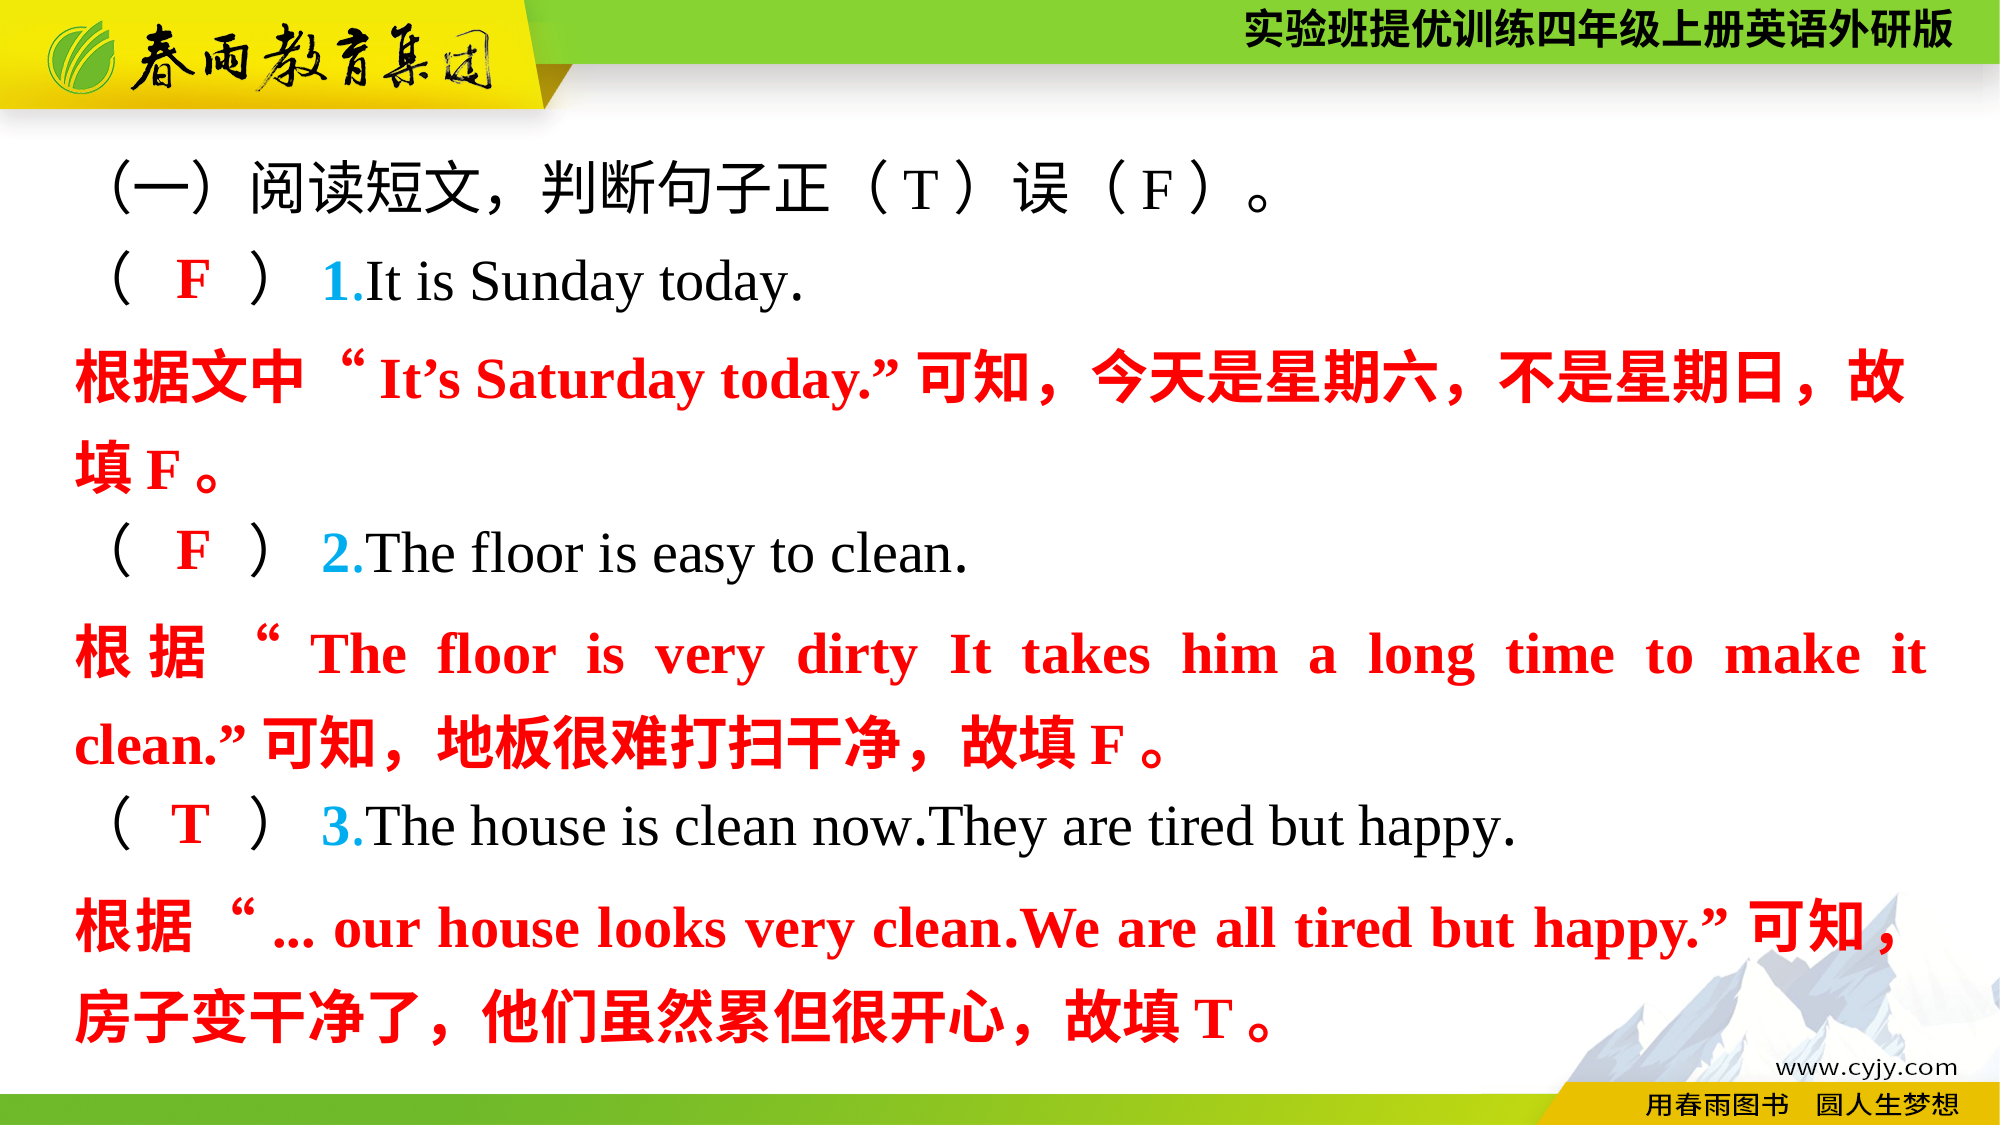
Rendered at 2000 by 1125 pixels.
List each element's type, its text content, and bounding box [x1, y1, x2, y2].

text_box T [157, 784, 226, 860]
text_box 根据“The floor is very dirty It takes him a long time to make it clean.”可知，地板很难打扫干净，故填F。 [59, 586, 1944, 784]
text_box F [161, 509, 227, 586]
list （一）阅读短文，判断句子正（T）误（F）。 （ ）1.It is Sunday today. （ ）2.The floor is easy to clean. （ ）3.The house is clean now.They are tired but happy. [227, 509, 1944, 586]
list （一）阅读短文，判断句子正（T）误（F）。 （ ）1.It is Sunday today. （ ）2.The floor is easy to clean. （ ）3.The house is clean now.They are tired but happy. [59, 122, 1944, 311]
text_box F [161, 212, 227, 311]
list （一）阅读短文，判断句子正（T）误（F）。 （ ）1.It is Sunday today. （ ）2.The floor is easy to clean. （ ）3.The house is clean now.They are tired but happy. [226, 784, 1944, 860]
picture [0, 0, 2000, 1125]
list （一）阅读短文，判断句子正（T）误（F）。 （ ）1.It is Sunday today. （ ）2.The floor is easy to clean. （ ）3.The house is clean now.They are tired but happy. [59, 784, 157, 860]
text_box 根据“... our house looks very clean.We are all tired but happy.”可知，房子变干净了，他们虽然累但很开心，故填T。 [59, 860, 1944, 1058]
list （一）阅读短文，判断句子正（T）误（F）。 （ ）1.It is Sunday today. （ ）2.The floor is easy to clean. （ ）3.The house is clean now.They are tired but happy. [59, 509, 161, 586]
text_box 根据文中“It’s Saturday today.”可知，今天是星期六，不是星期日，故 填F。 [59, 311, 1944, 509]
